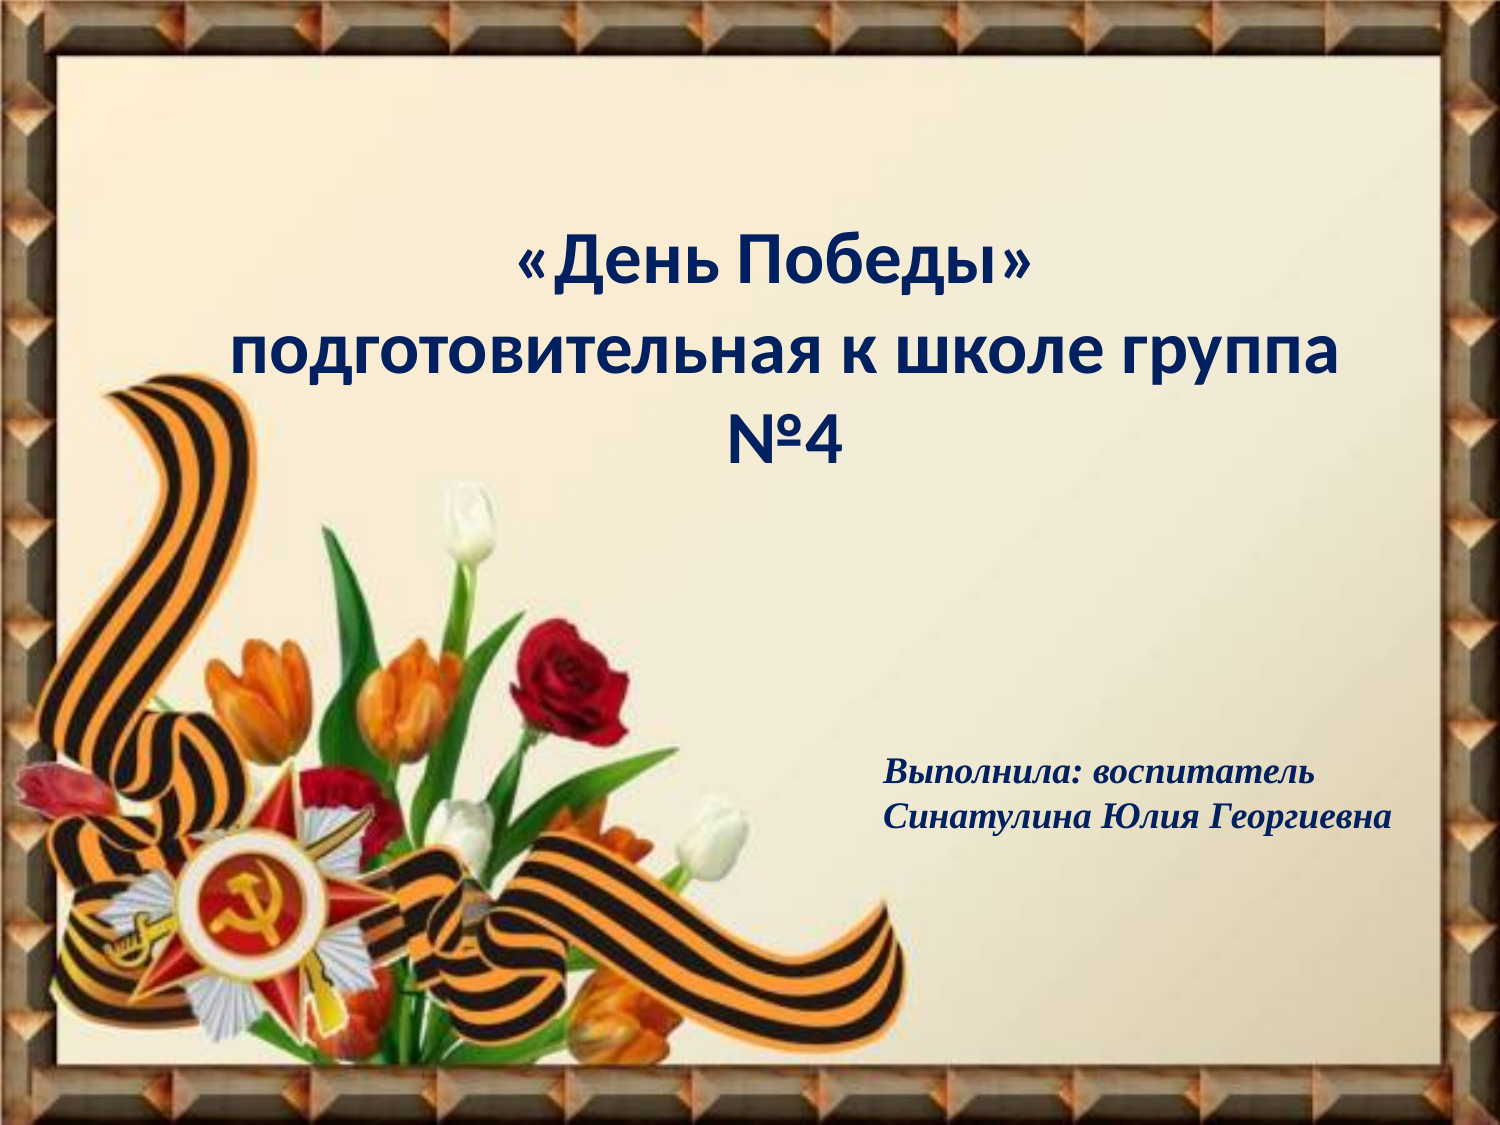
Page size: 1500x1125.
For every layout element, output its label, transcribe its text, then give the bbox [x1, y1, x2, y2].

title «День Победы» подготовительная к школе группа №4 [210, 46, 1360, 282]
picture [0, 0, 1500, 1125]
subtitle Выполнила: воспитатель Синатулина Юлия Георгиевна [868, 633, 1431, 929]
